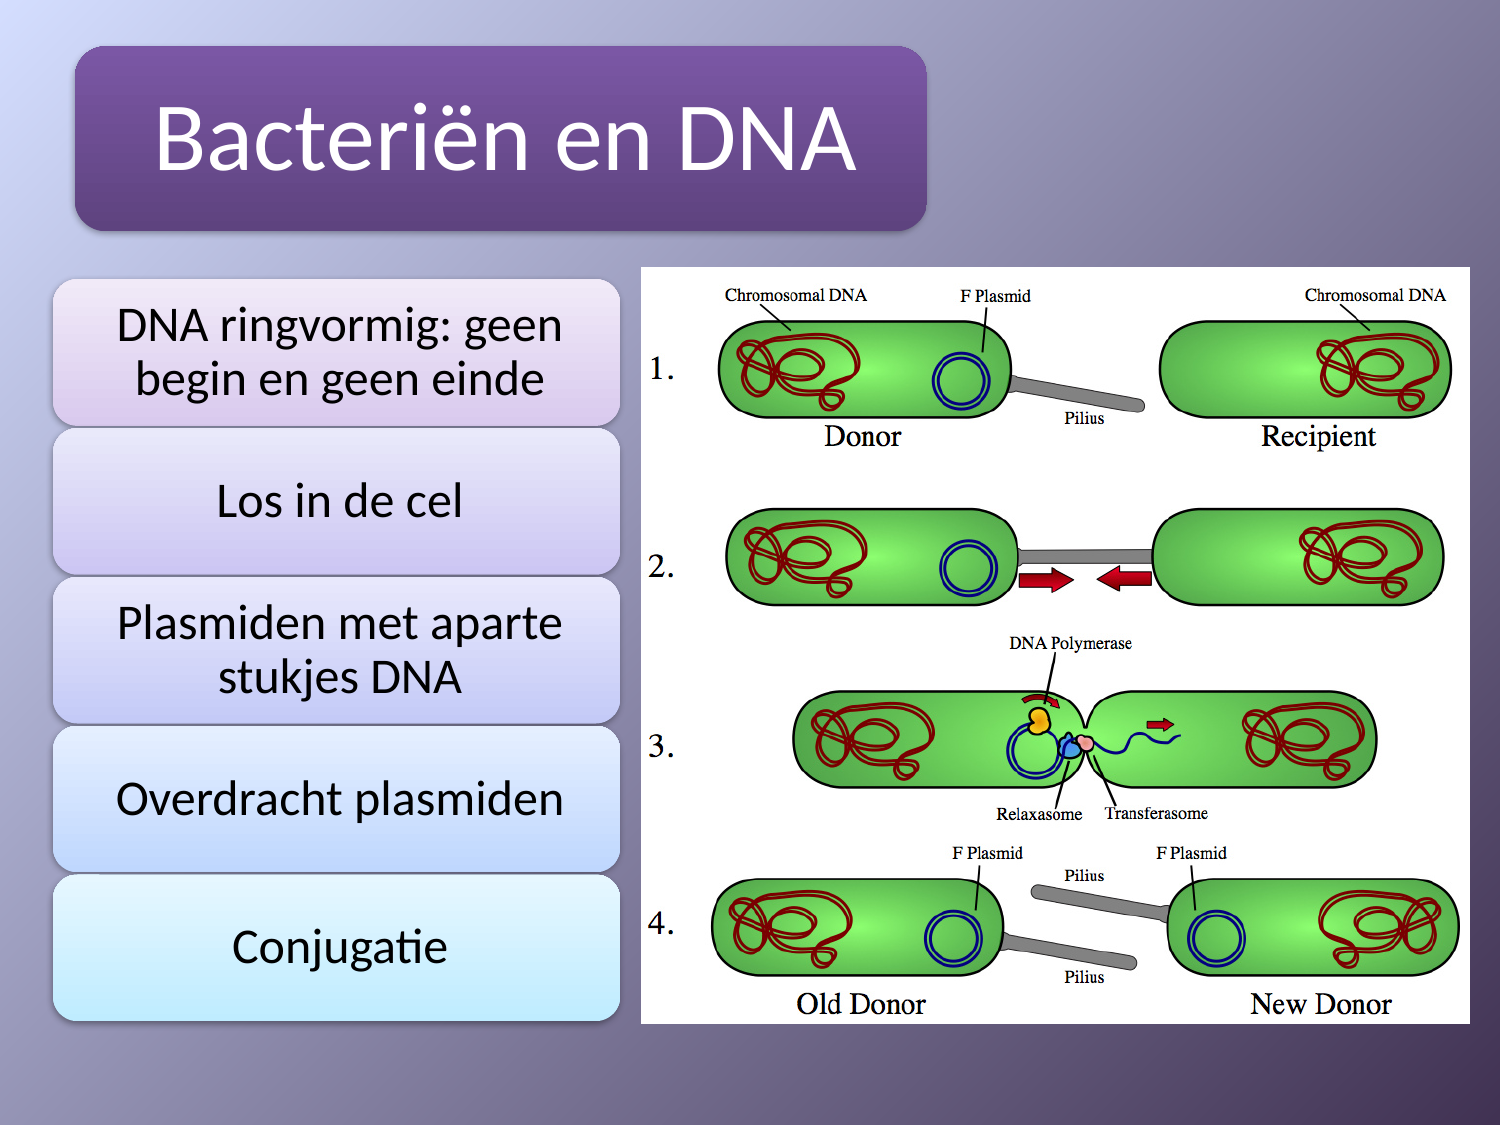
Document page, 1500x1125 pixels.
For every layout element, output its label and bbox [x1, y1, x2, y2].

list [52, 278, 621, 1022]
picture [641, 266, 1470, 1024]
text_box [74, 44, 928, 233]
